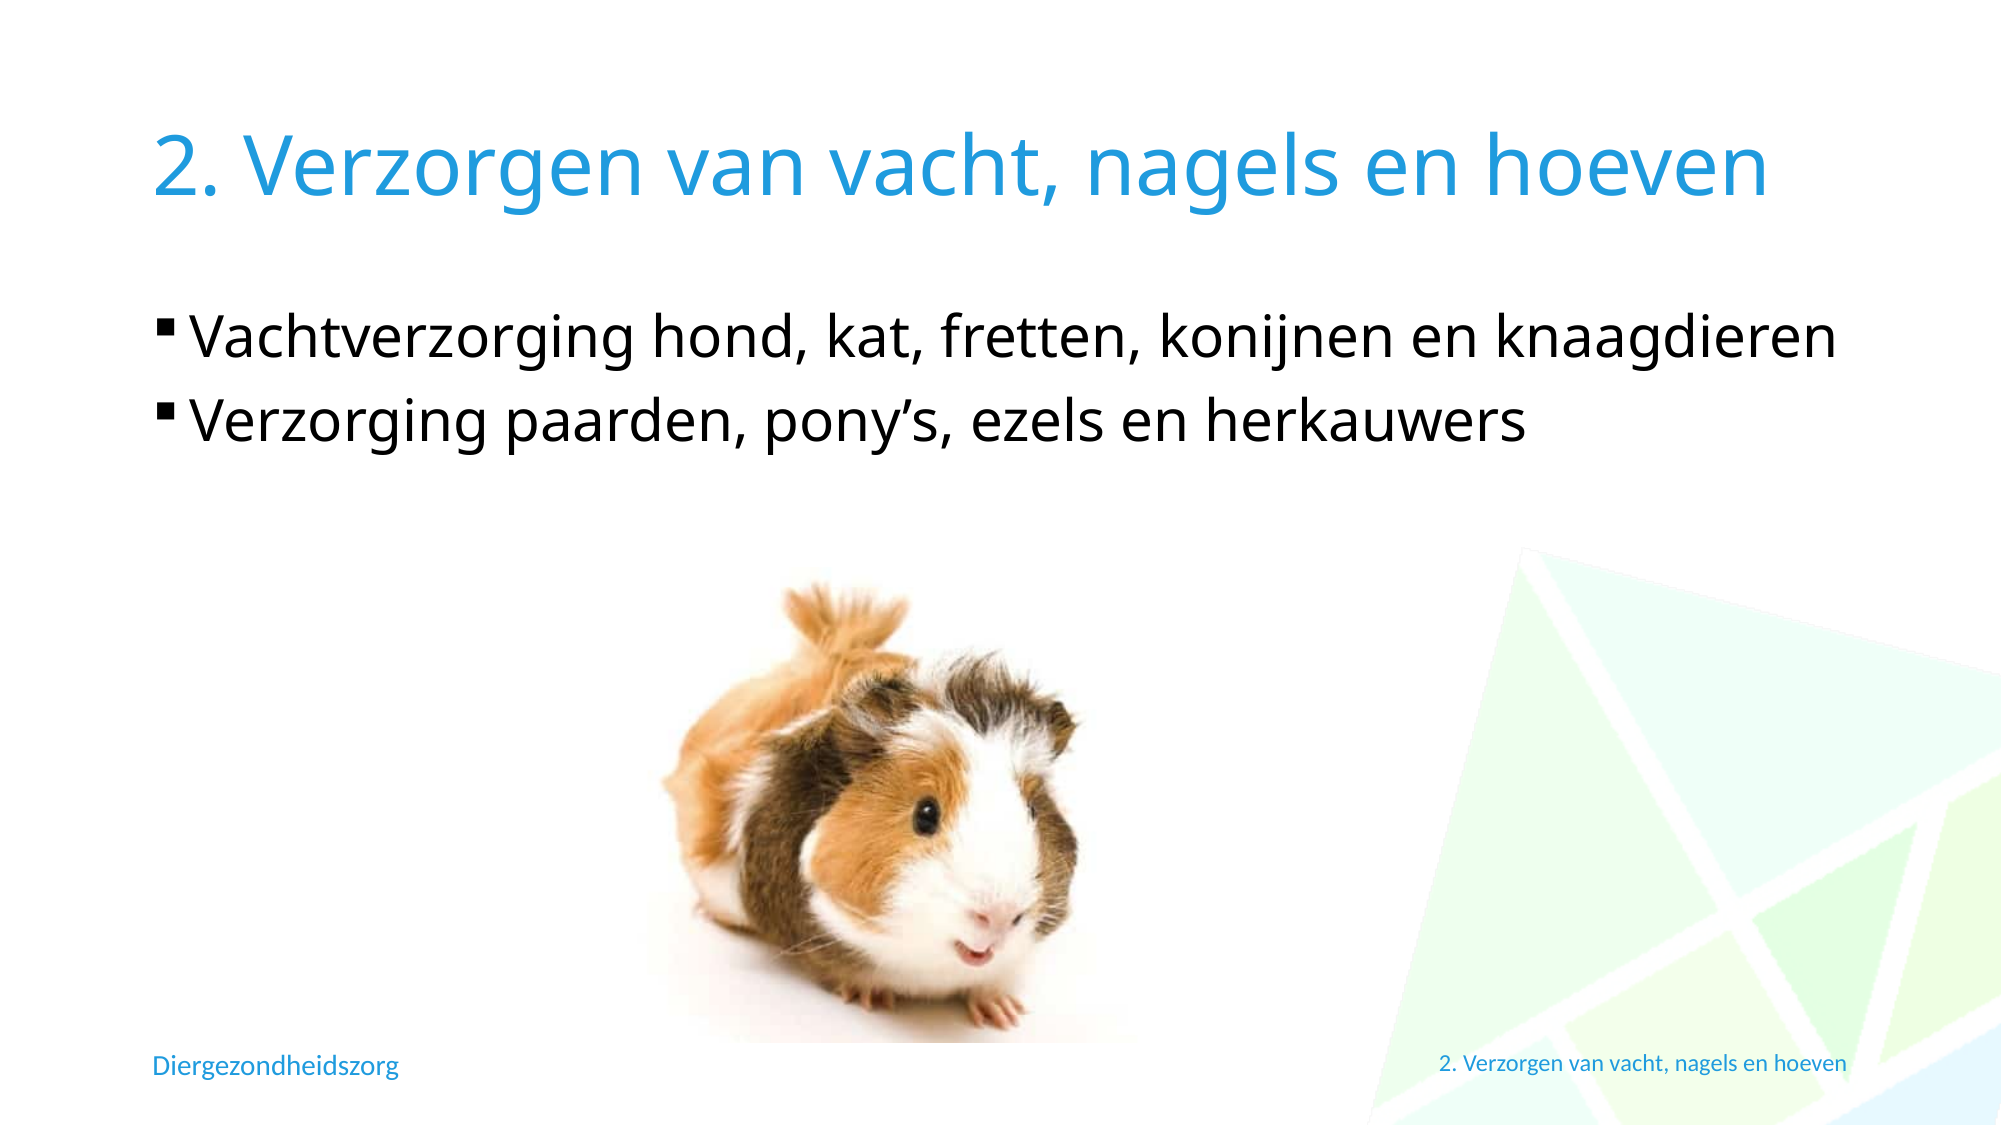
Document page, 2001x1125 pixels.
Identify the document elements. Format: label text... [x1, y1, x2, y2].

title 2. Verzorgen van vacht, nagels en hoeven [137, 59, 1863, 278]
list Vachtverzorging hond, kat, fretten, konijnen en knaagdieren Verzorging paarden, pony’s, ezels en herkauwers [137, 299, 1863, 471]
list Diergezondheidszorg [137, 1042, 588, 1103]
picture [587, 567, 1159, 1043]
list 2. Verzorgen van vacht, nagels en hoeven [1412, 1042, 1863, 1103]
